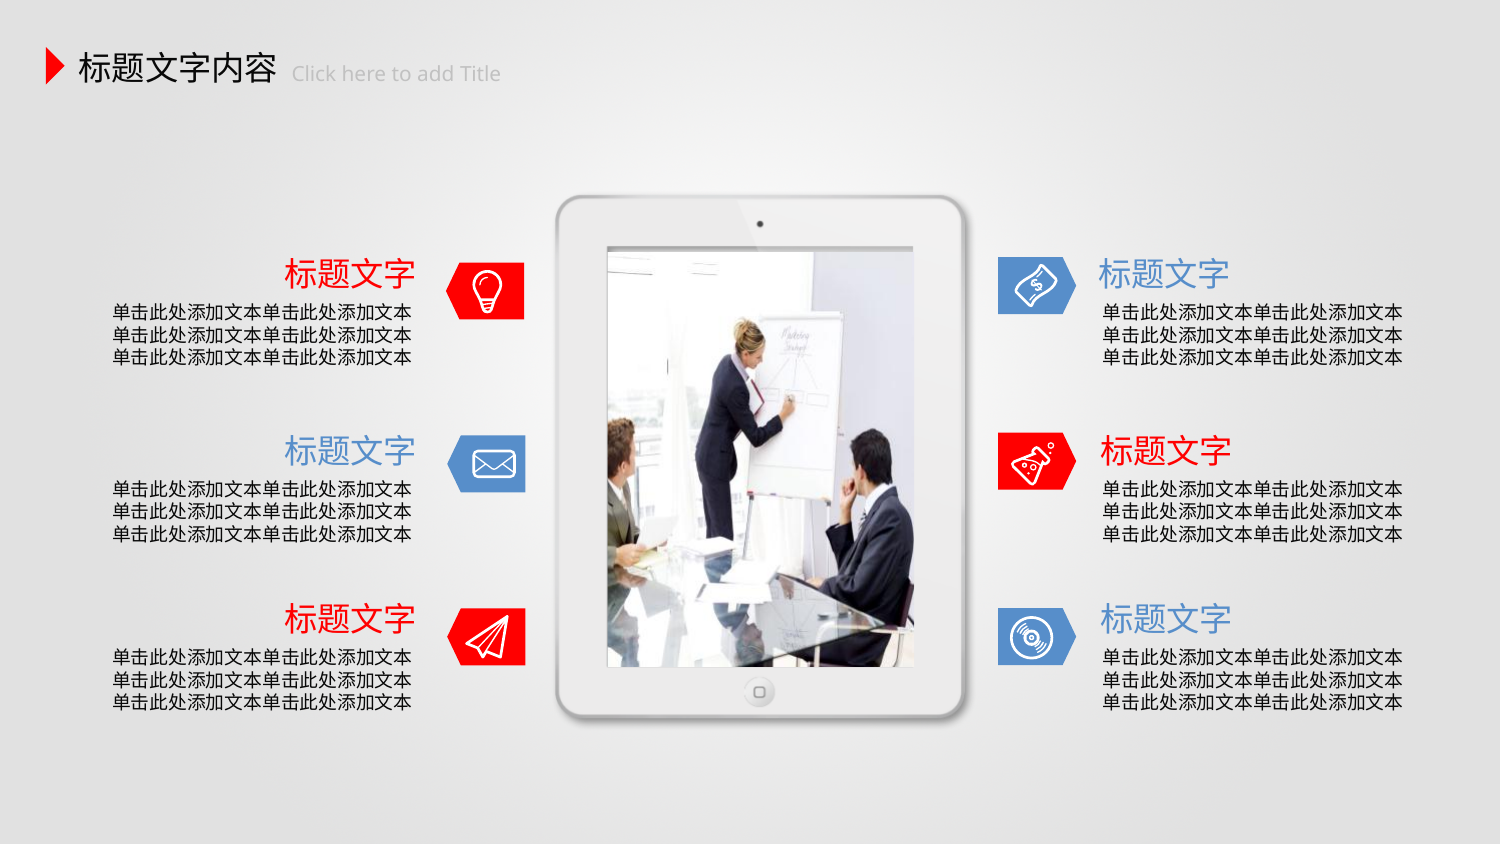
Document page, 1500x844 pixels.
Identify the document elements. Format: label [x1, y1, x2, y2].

text_box [111, 429, 428, 554]
text_box [997, 432, 1077, 490]
text_box [1098, 598, 1419, 722]
text_box [997, 607, 1077, 666]
text_box [1098, 429, 1419, 554]
text_box [1097, 253, 1419, 377]
text_box [997, 256, 1077, 315]
text_box [45, 39, 523, 96]
text_box [111, 598, 428, 722]
text_box [447, 435, 526, 493]
text_box [445, 262, 525, 320]
text_box [447, 608, 526, 666]
text_box [111, 253, 428, 377]
picture [0, 0, 1500, 844]
text_box [548, 191, 969, 722]
